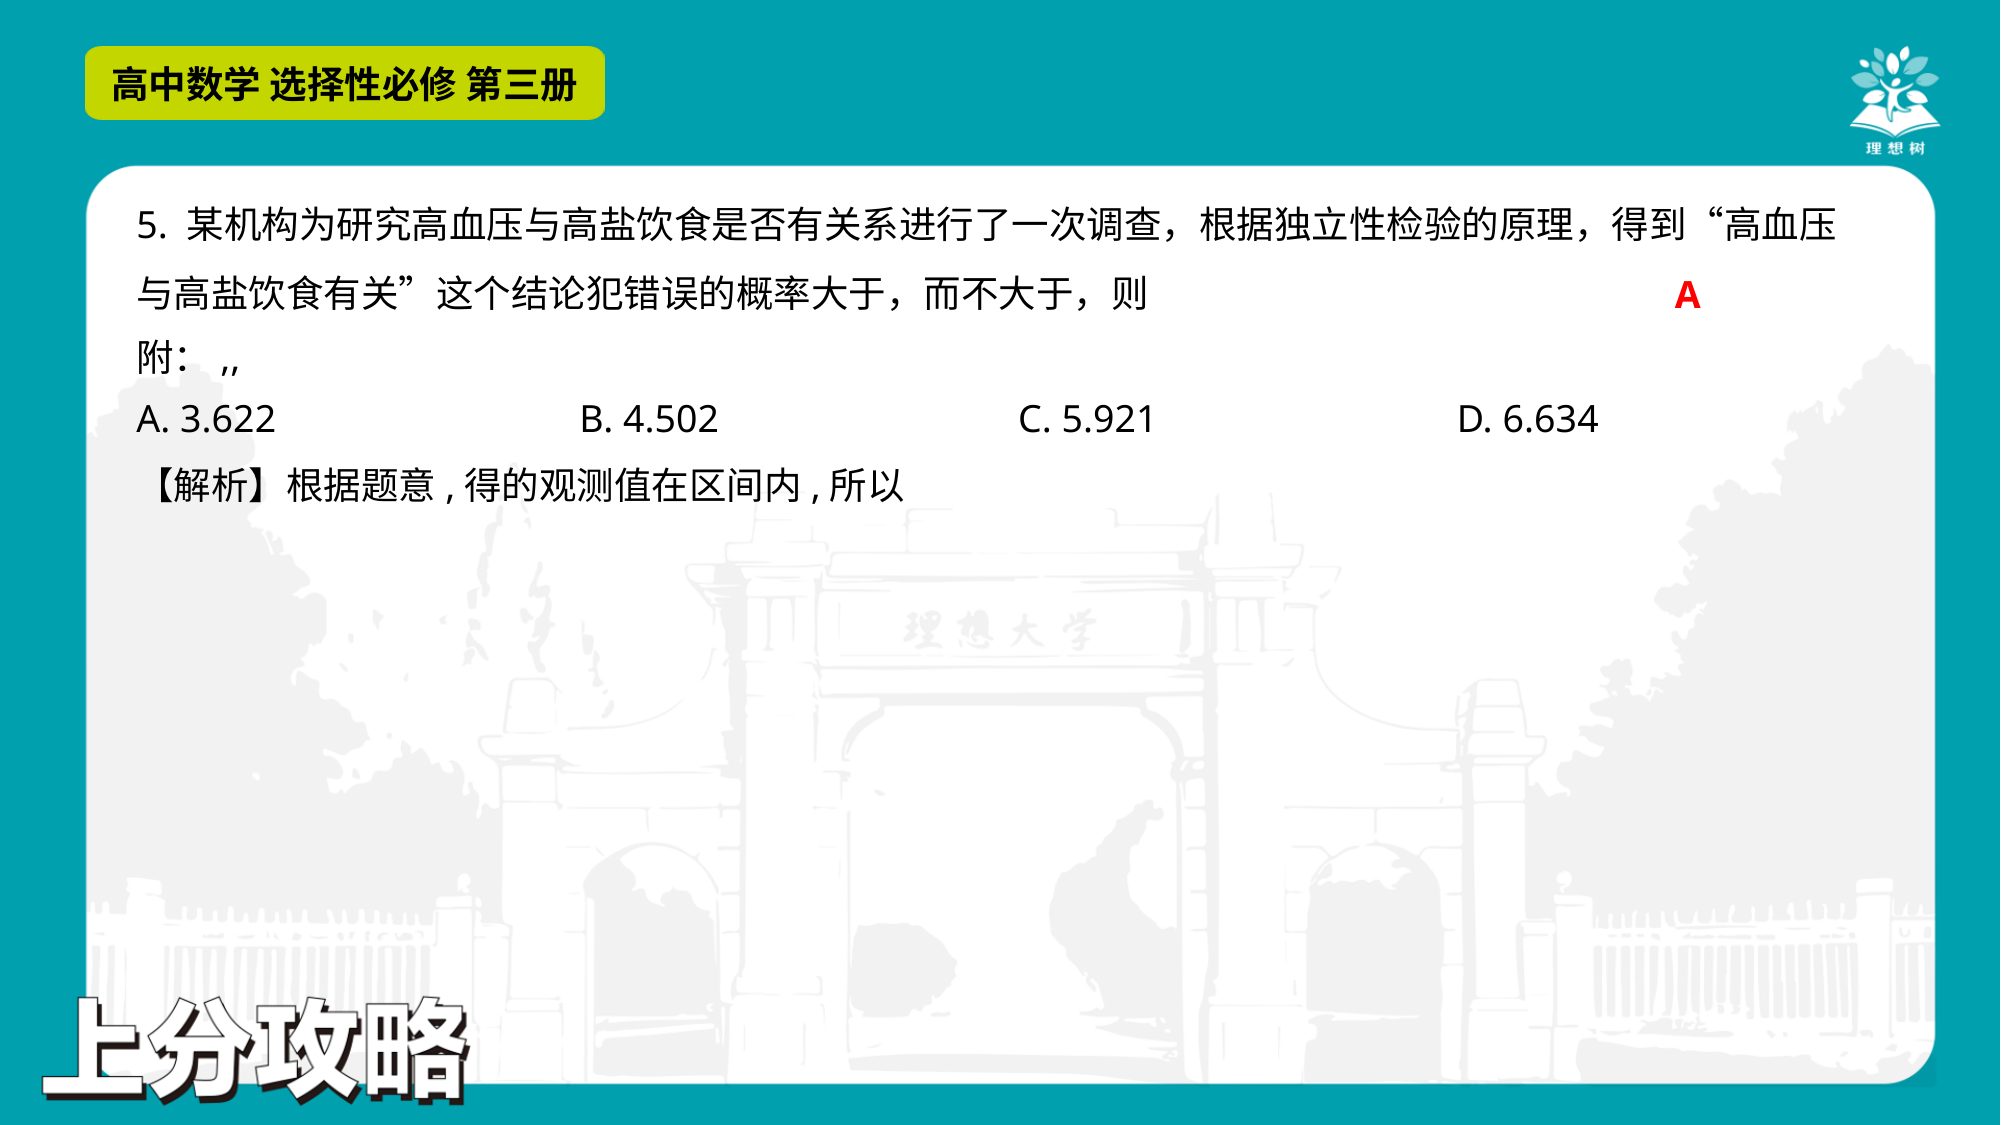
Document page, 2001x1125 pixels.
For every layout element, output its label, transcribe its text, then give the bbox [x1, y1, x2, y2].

text_box A [1660, 247, 1715, 309]
picture [0, 0, 2000, 1125]
text_box A. 3.622 B. 4.502 C. 5.921 D. 6.634 [136, 373, 1865, 433]
